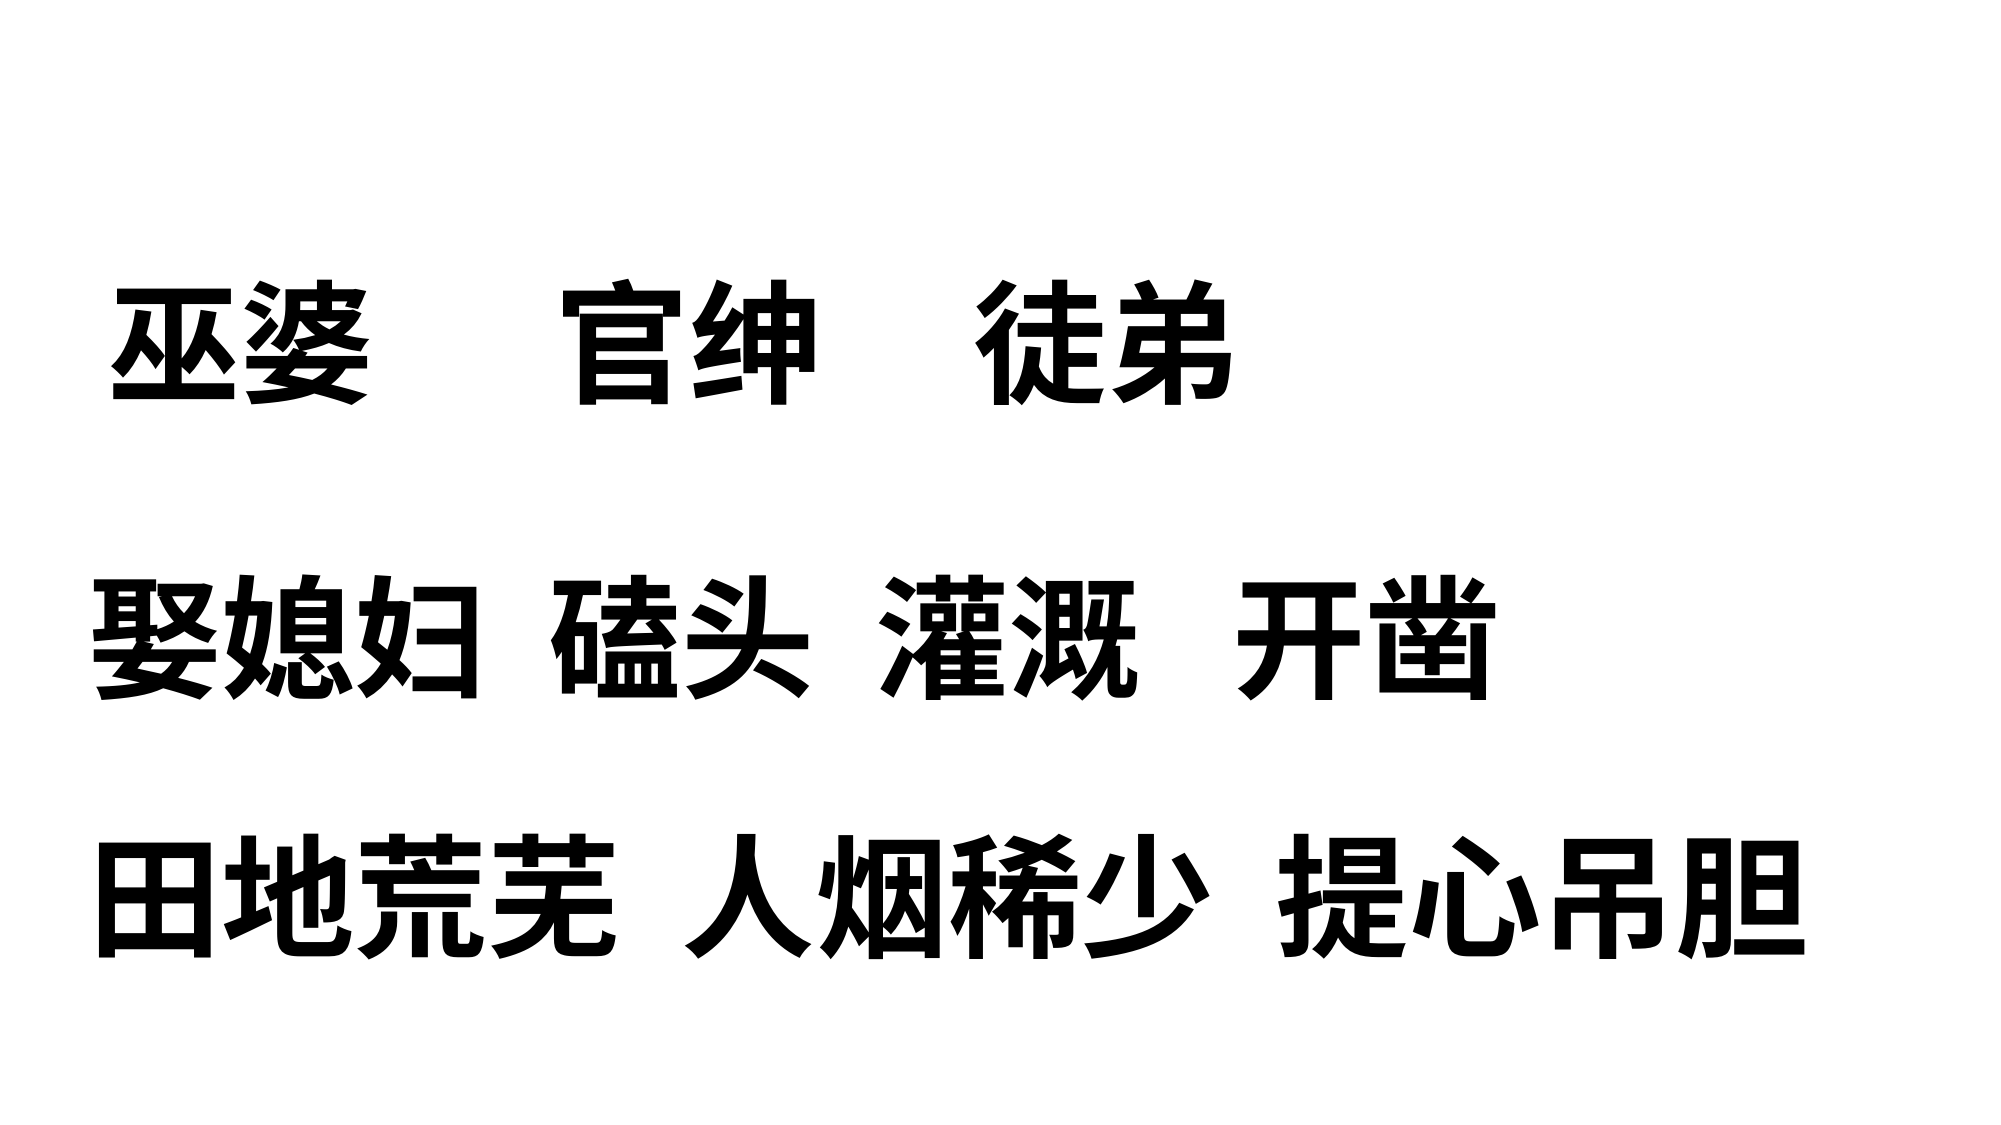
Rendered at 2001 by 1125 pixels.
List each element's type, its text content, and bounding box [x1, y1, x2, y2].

text_box 田地荒芜 人烟稀少 提心吊胆 [73, 806, 2000, 982]
text_box 娶媳妇 磕头 灌溉 开凿 [73, 547, 1807, 723]
text_box 巫婆 官绅 徒弟 [92, 253, 1826, 428]
